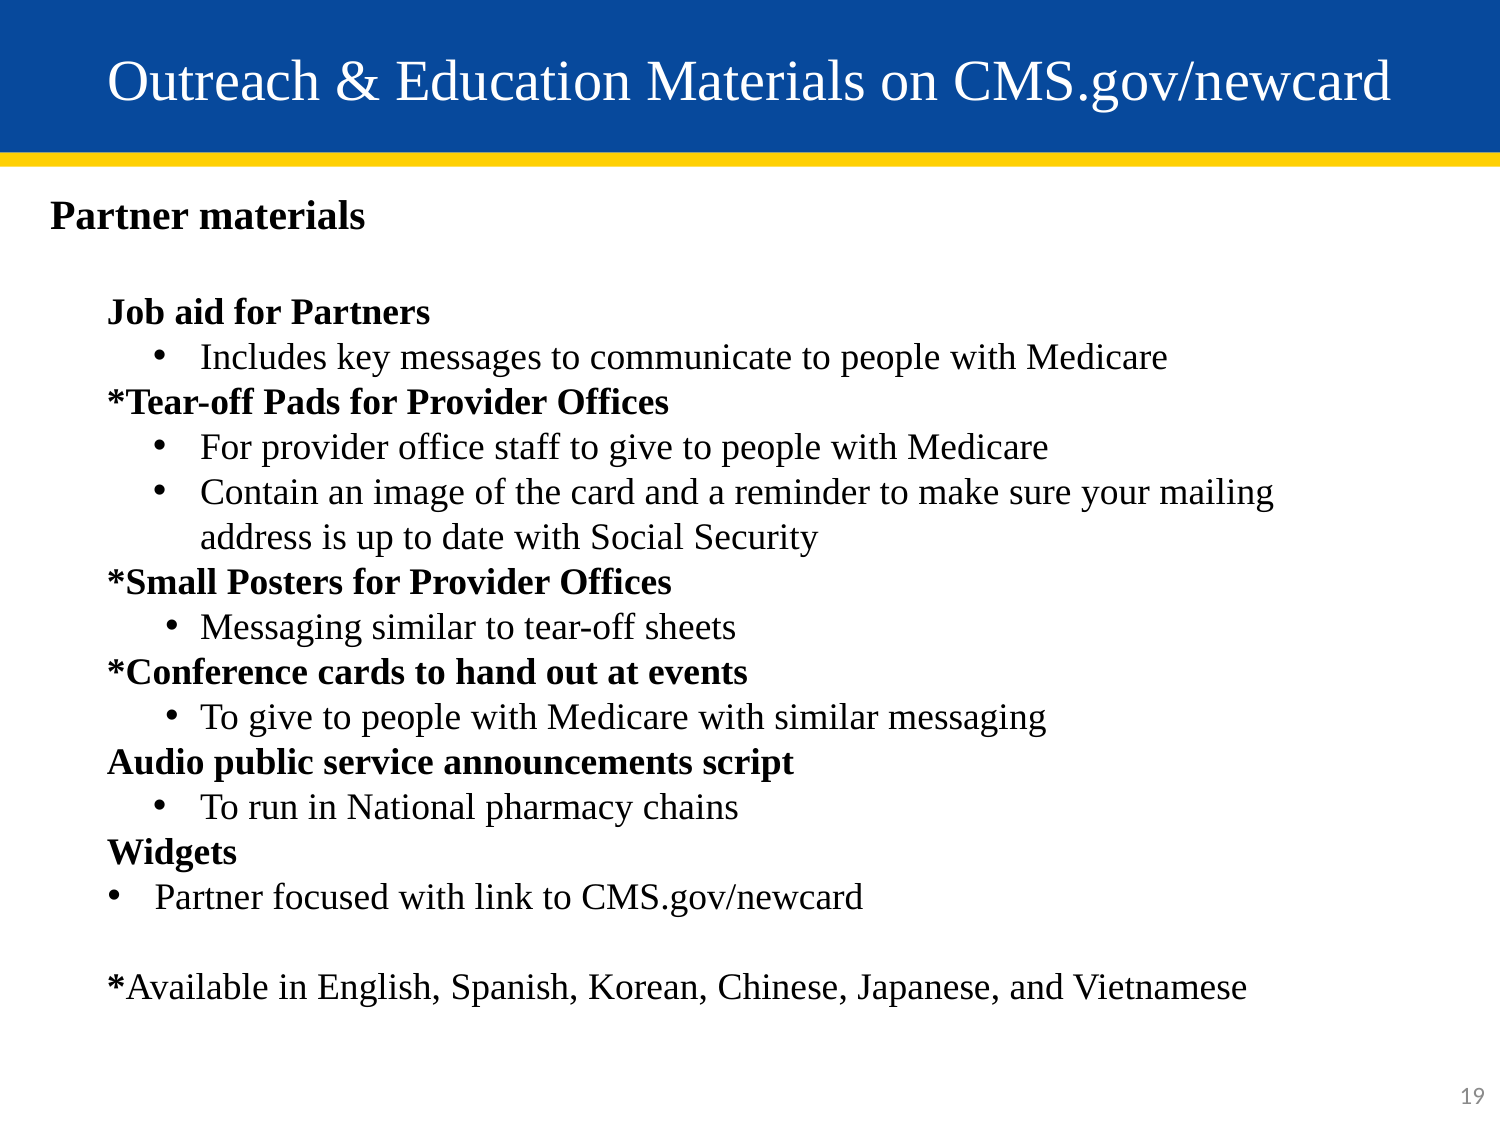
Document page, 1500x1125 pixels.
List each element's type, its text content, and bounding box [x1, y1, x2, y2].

text_box Partner materials Job aid for Partners Includes key messages to communicate to people with Medicare *Tear-off Pads for Provider Offices For provider office staff to give to people with Medicare Contain an image of the card and a reminder to make sure your mailing address is up to date with Social Security *Small Posters for Provider Offices Messaging similar to tear-off sheets *Conference cards to hand out at events To give to people with Medicare with similar messaging Audio public service announcements script To run in National pharmacy chains Widgets Partner focused with link to CMS.gov/newcard *Available in English, Spanish, Korean, Chinese, Japanese, and Vietnamese [49, 187, 1406, 1098]
title Outreach & Education Materials on CMS.gov/newcard [0, 42, 1500, 166]
slide_number 19 [1149, 1064, 1500, 1125]
